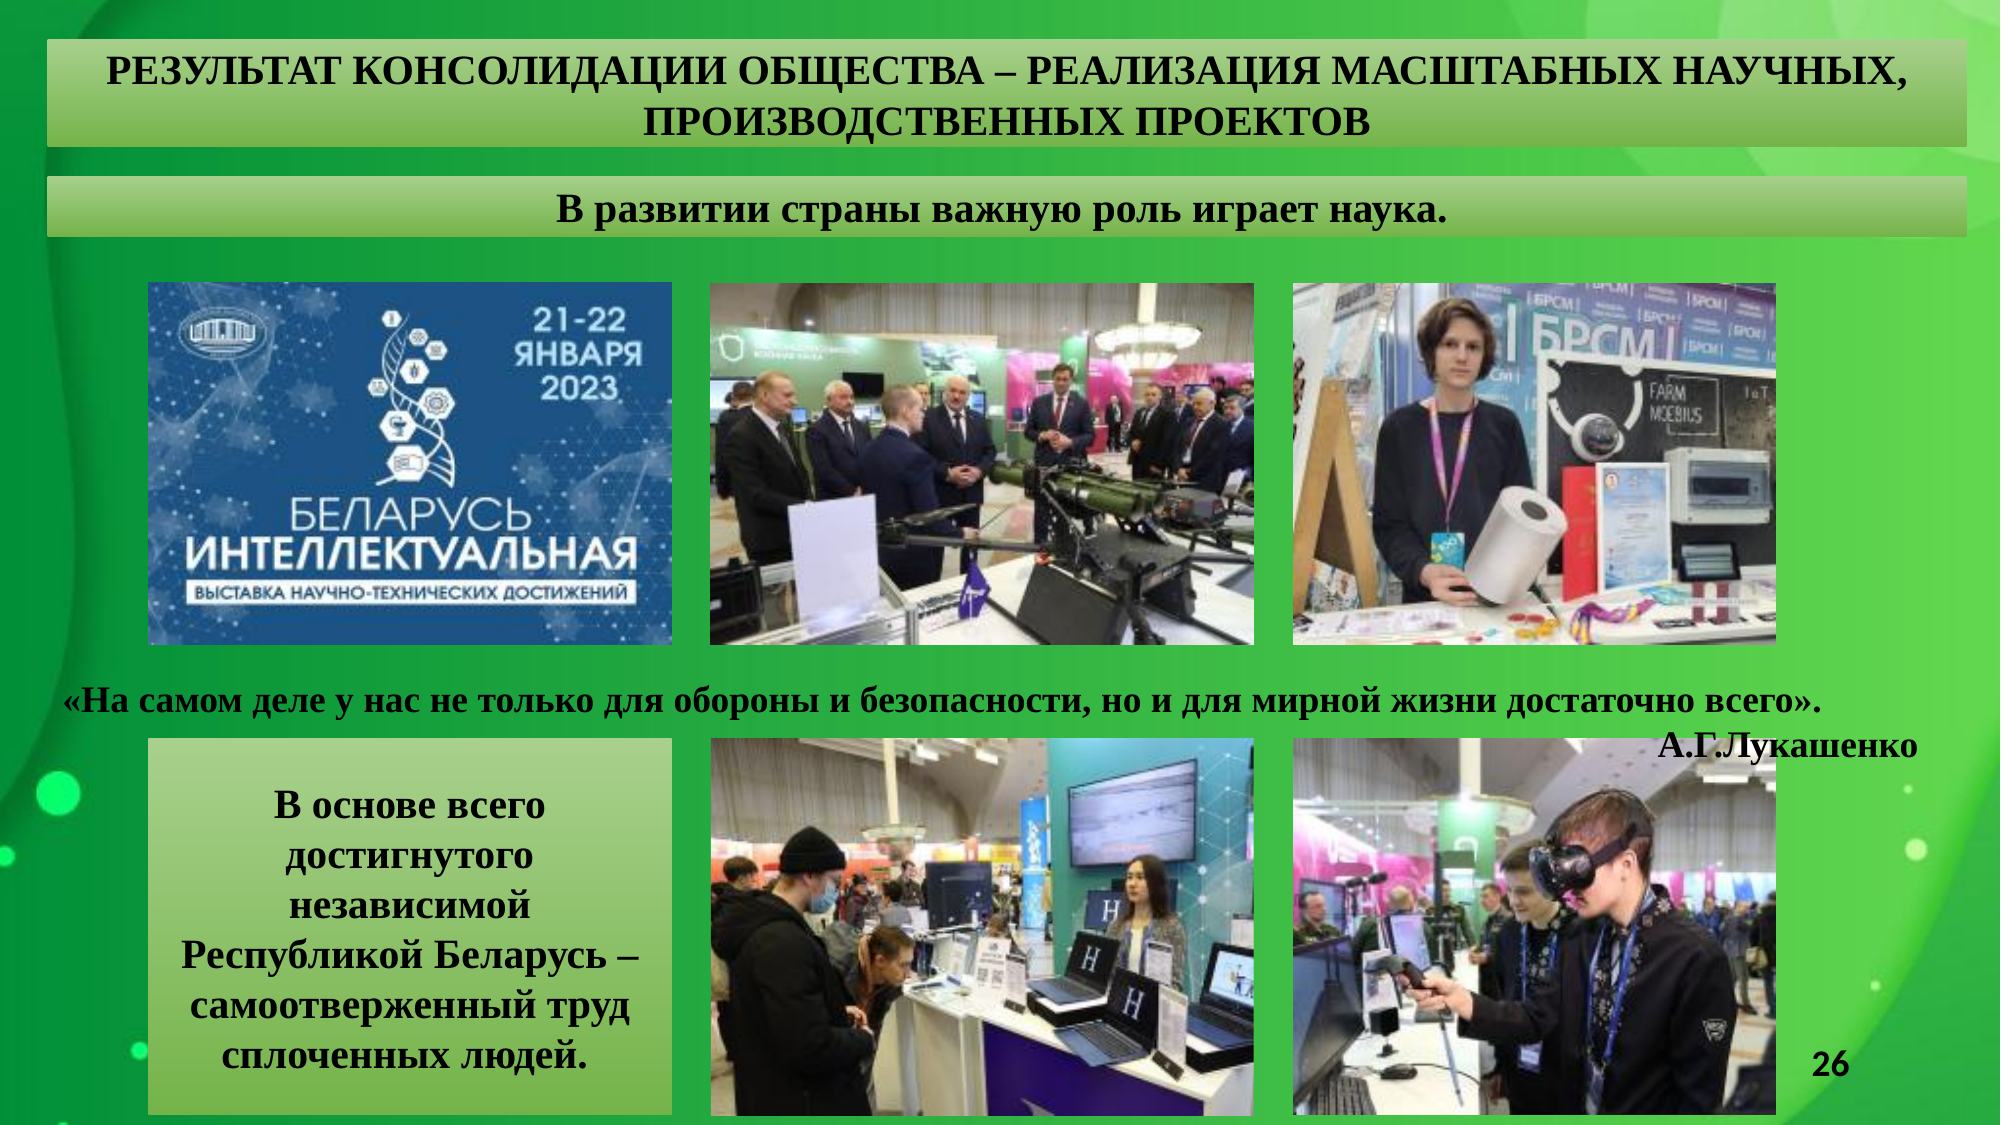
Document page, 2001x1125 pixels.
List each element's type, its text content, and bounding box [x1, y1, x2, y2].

text_box В развитии страны важную роль играет наука. [47, 176, 1967, 237]
slide_number 26 [1776, 1031, 1865, 1092]
text_box РЕЗУЛЬТАТ КОНСОЛИДАЦИИ ОБЩЕСТВА – РЕАЛИЗАЦИЯ МАСШТАБНЫХ НАУЧНЫХ, ПРОИЗВОДСТВЕННЫХ ПРОЕКТОВ [47, 39, 1967, 147]
text_box В основе всего достигнутого независимой Республикой Беларусь – самоотверженный труд сплоченных людей. [148, 738, 672, 1115]
text_box «На самом деле у нас не только для обороны и безопасности, но и для мирной жизни достаточно всего». А.Г.Лукашенко [47, 667, 1967, 773]
picture [0, 0, 2000, 1125]
